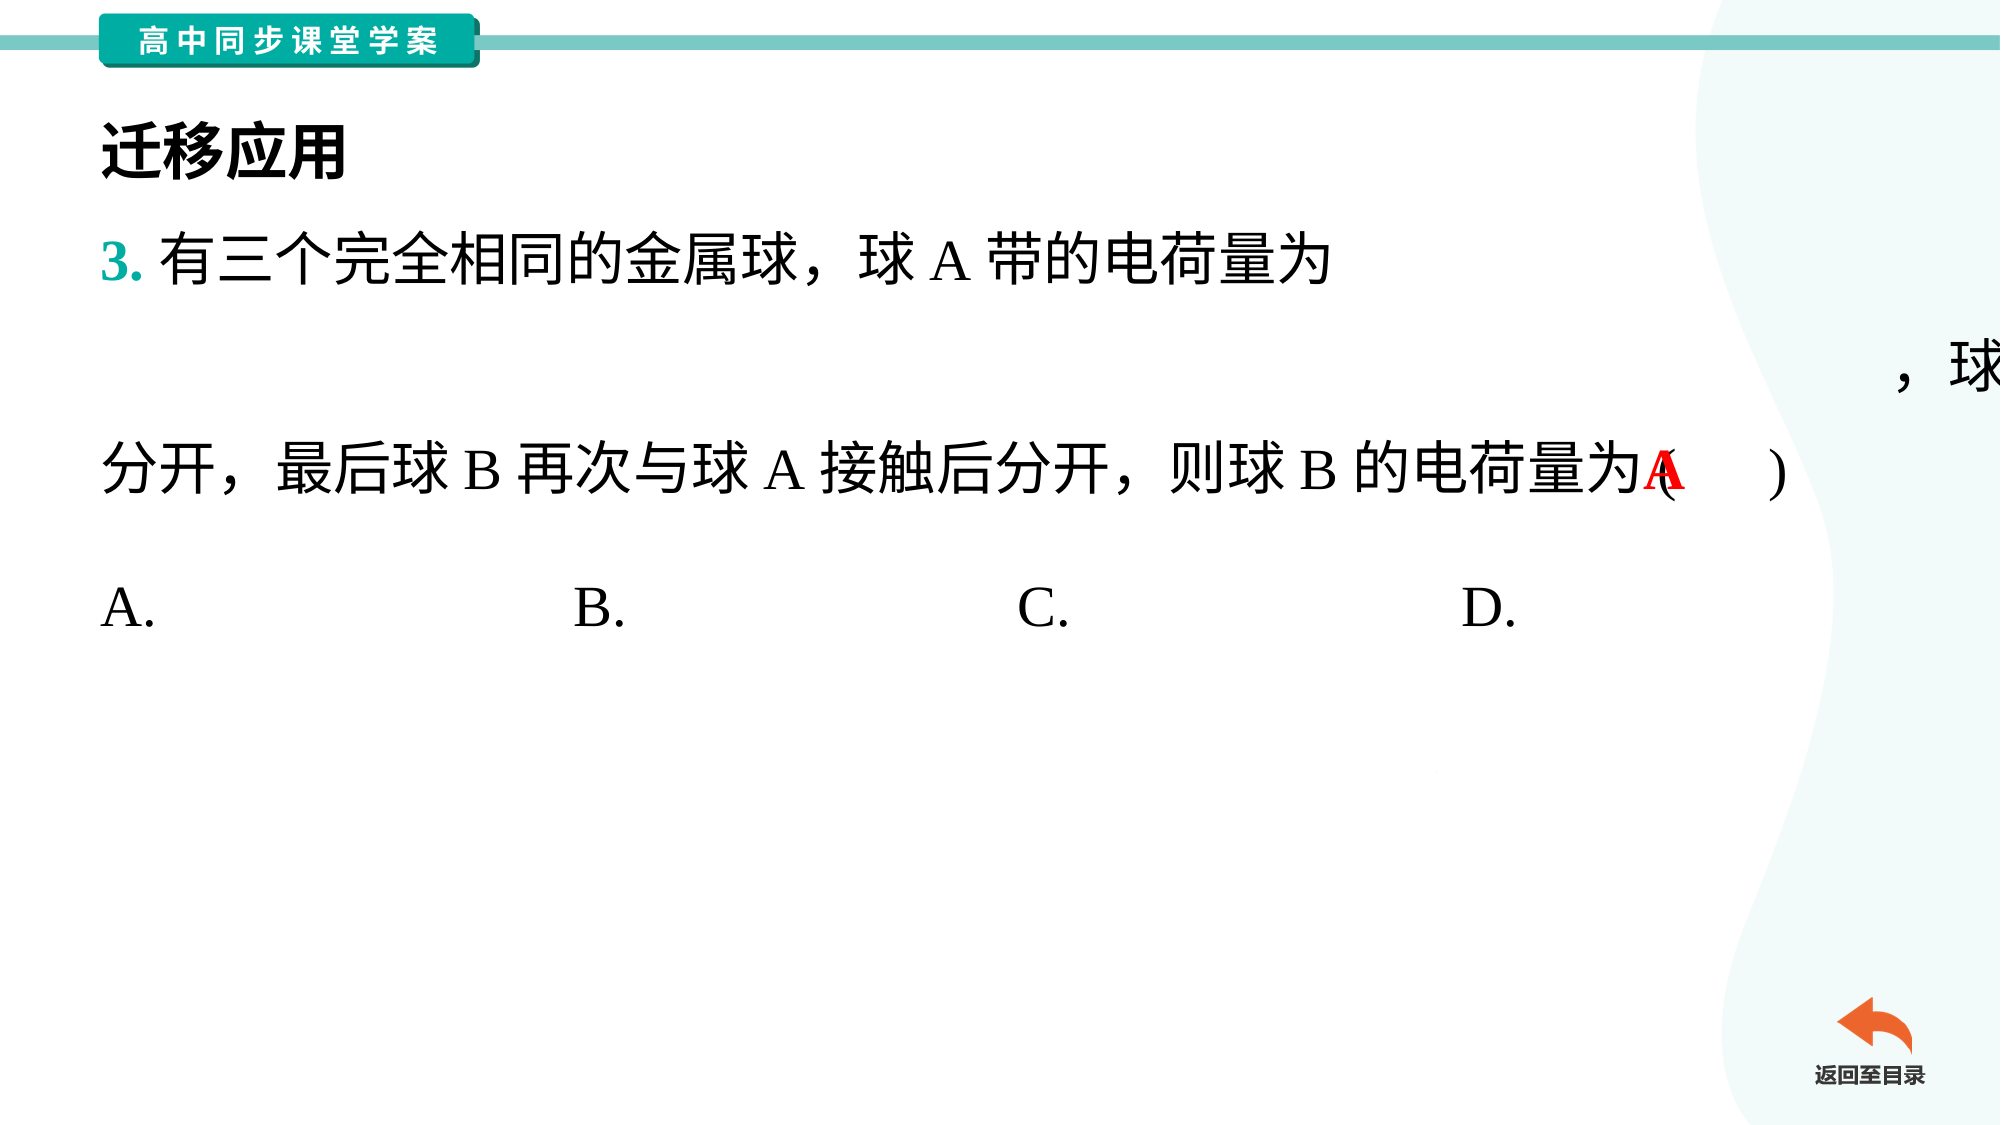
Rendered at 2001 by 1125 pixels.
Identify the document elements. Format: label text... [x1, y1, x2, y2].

text_box A [1622, 396, 1707, 490]
text_box 迁移应用 [100, 76, 1899, 248]
picture [0, 0, 2000, 1125]
picture [1989, 352, 2000, 366]
picture [1993, 362, 2000, 380]
